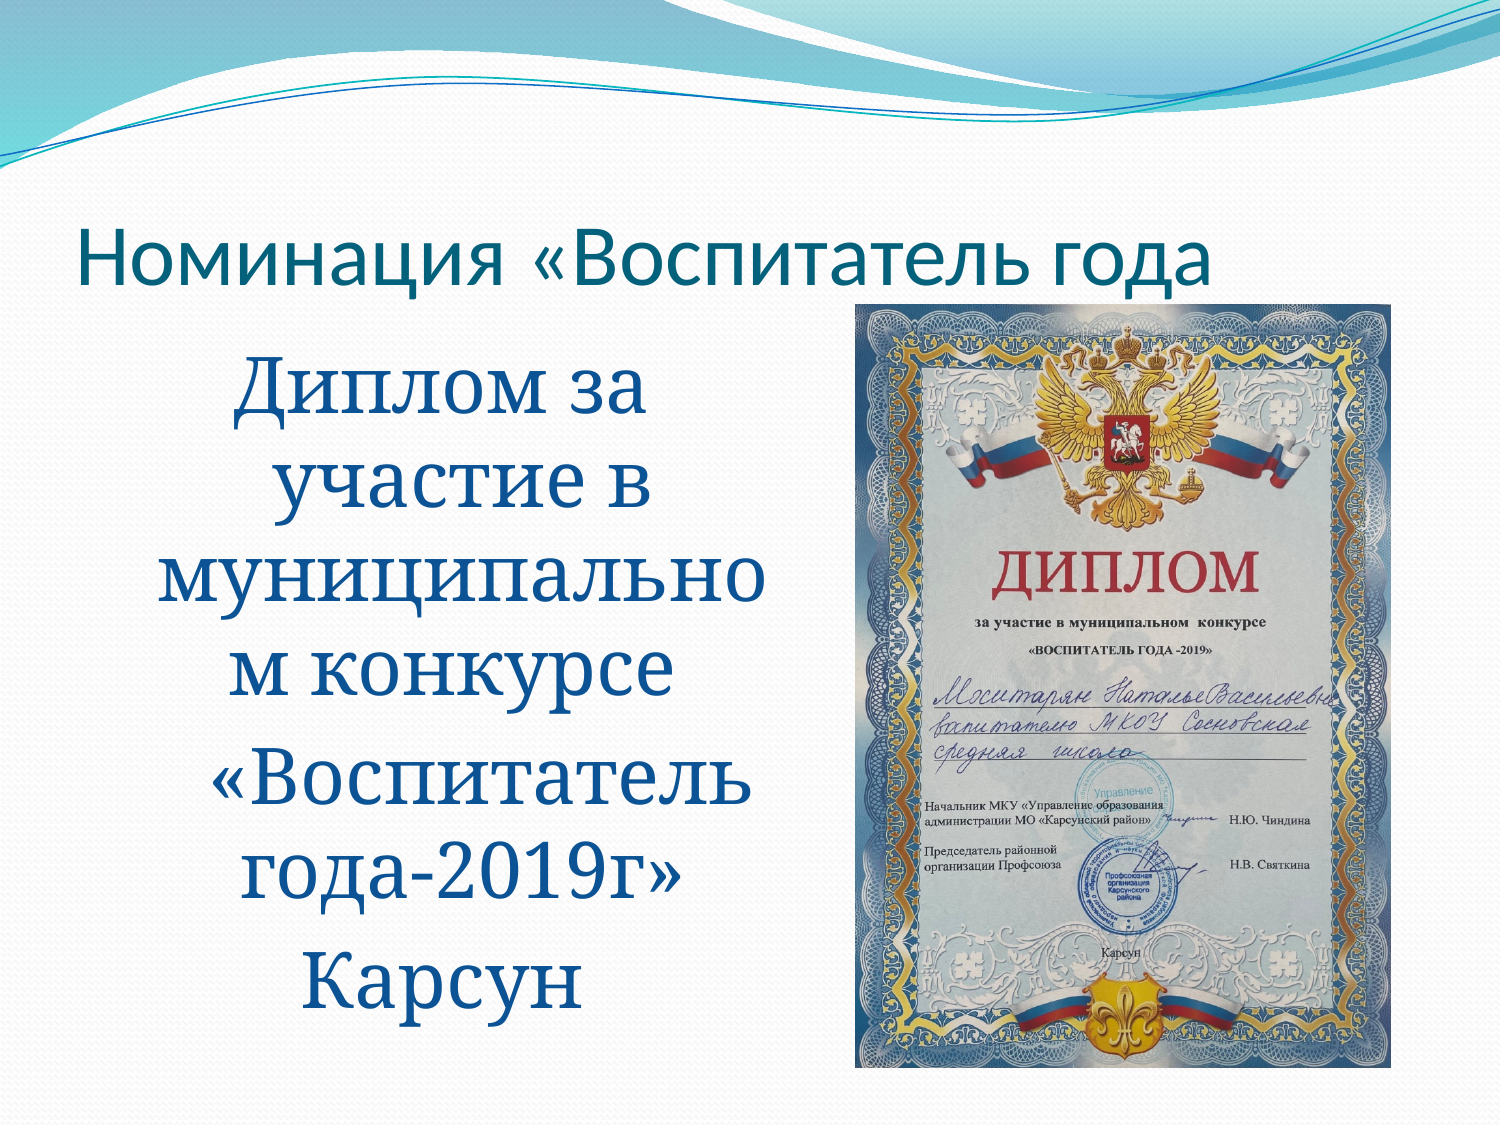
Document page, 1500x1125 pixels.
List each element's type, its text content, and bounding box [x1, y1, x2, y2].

picture [855, 304, 1392, 1068]
title Номинация «Воспитатель года [75, 115, 1425, 303]
list Диплом за участие в муниципальном конкурсе «Воспитатель года-2019г» Карсун [75, 328, 809, 1038]
